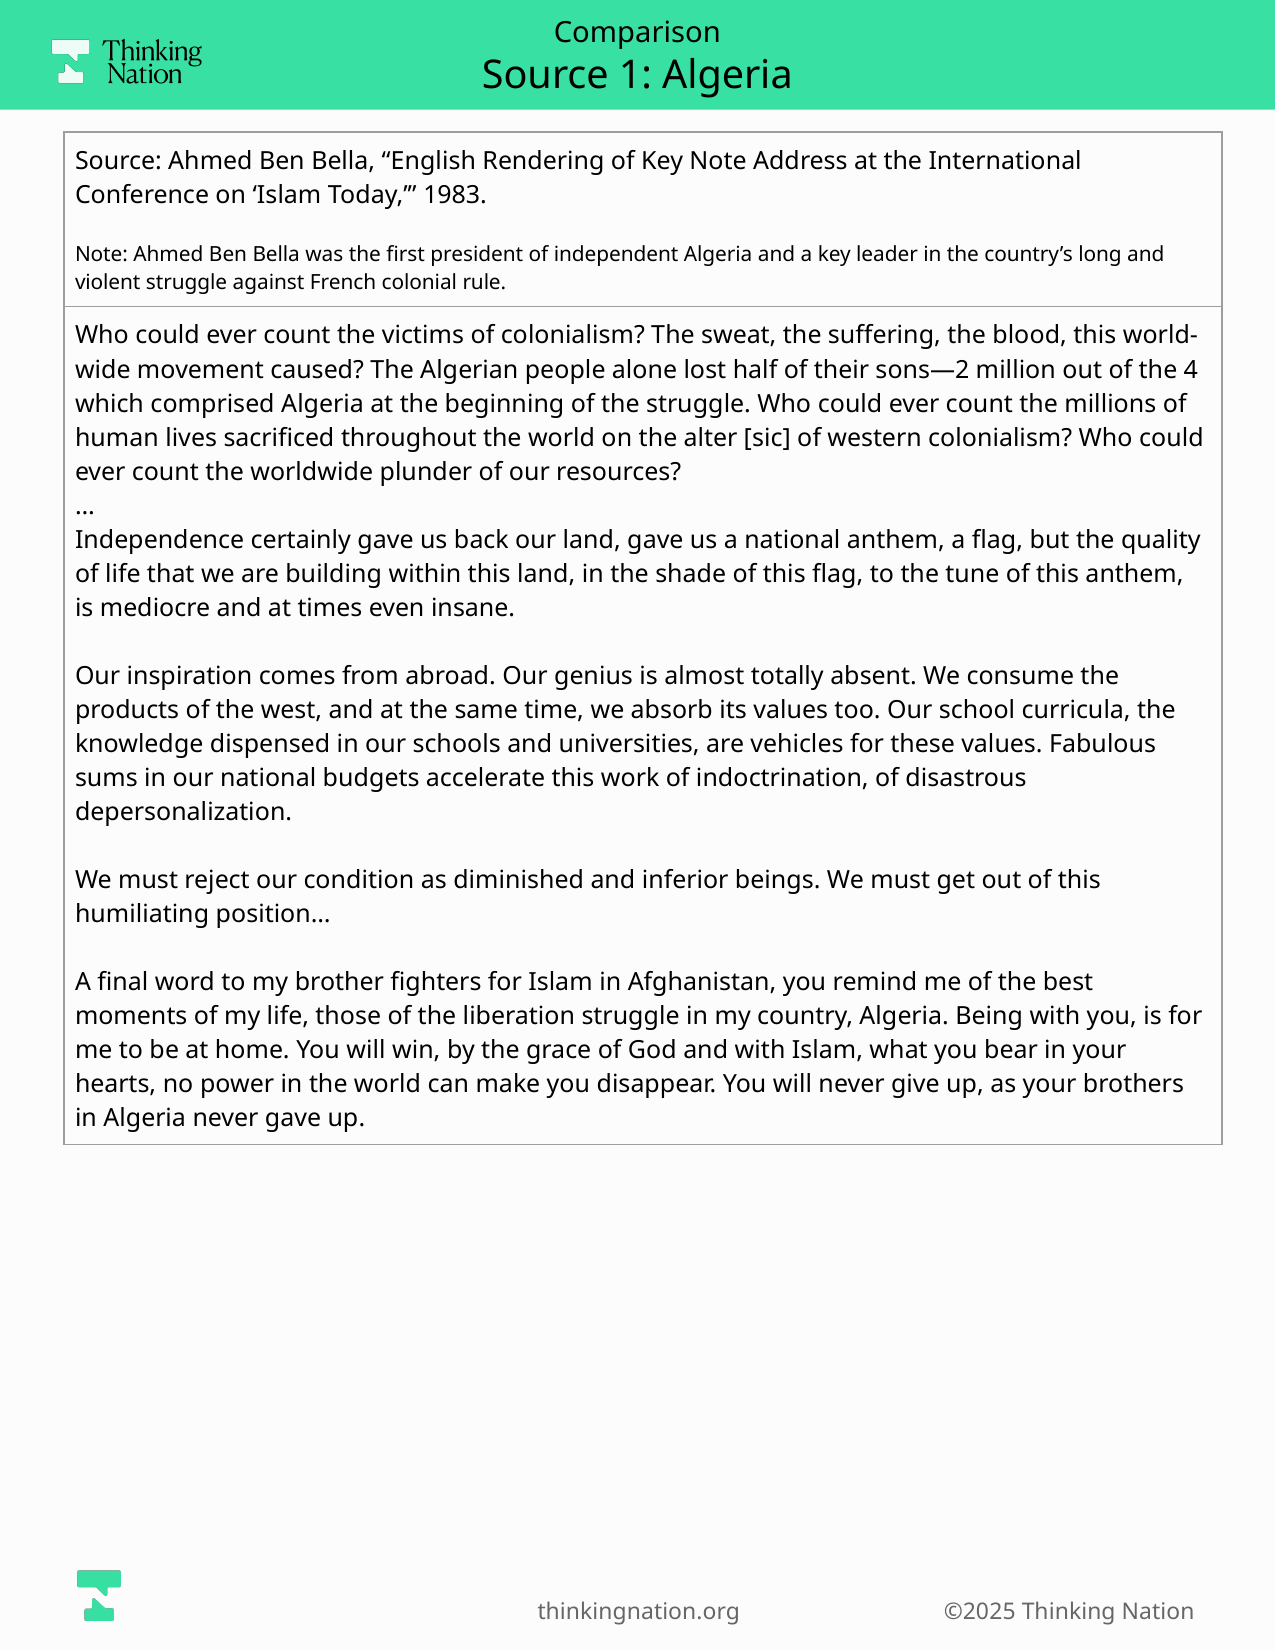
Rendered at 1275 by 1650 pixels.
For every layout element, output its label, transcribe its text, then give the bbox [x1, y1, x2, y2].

picture [63, 1560, 134, 1631]
text_box thinkingnation.org [488, 1580, 790, 1632]
text_box ©2025 Thinking Nation [909, 1580, 1211, 1632]
table_cell Who could ever count the victims of colonialism? The sweat, the suffering, the blood, this world-wide movement caused? The Algerian people alone lost half of their sons—2 million out of the 4 which comprised Algeria at the beginning of the struggle. Who could ever count the millions of human lives sacrificed throughout the world on the alter [sic] of western colonialism? Who could ever count the worldwide plunder of our resources? … Independence certainly gave us back our land, gave us a national anthem, a flag, but the quality of life that we are building within this land, in the shade of this flag, to the tune of this anthem, is mediocre and at times even insane. Our inspiration comes from abroad. Our genius is almost totally absent. We consume the products of the west, and at the same time, we absorb its values too. Our school curricula, the knowledge dispensed in our schools and universities, are vehicles for these values. Fabulous sums in our national budgets accelerate this work of indoctrination, of disastrous depersonalization. We must reject our condition as diminished and inferior beings. We must get out of this humiliating position… A final word to my brother fighters for Islam in Afghanistan, you remind me of the best moments of my life, those of the liberation struggle in my country, Algeria. Being with you, is for me to be at home. You will win, by the grace of God and with Islam, what you bear in your hearts, no power in the world can make you disappear. You will never give up, as your brothers in Algeria never gave up. [65, 307, 1221, 1144]
table_header Source: Ahmed Ben Bella, “English Rendering of Key Note Address at the International Conference on ‘Islam Today,’” 1983. Note: Ahmed Ben Bella was the first president of independent Algeria and a key leader in the country’s long and violent struggle against French colonial rule. [65, 133, 1221, 306]
picture [35, 25, 207, 97]
text_box Comparison Source 1: Algeria [0, 0, 1275, 110]
